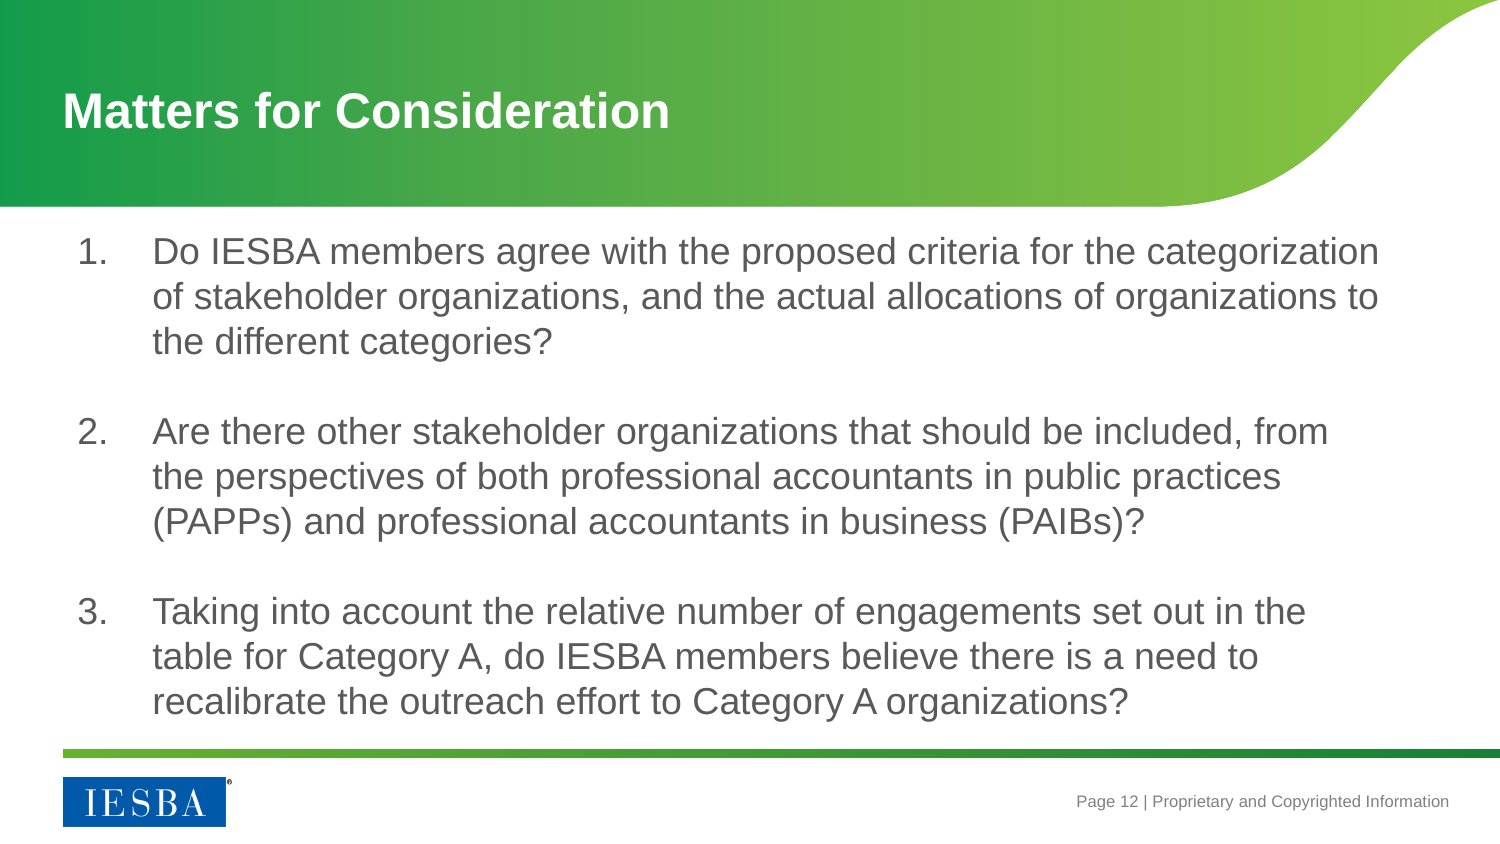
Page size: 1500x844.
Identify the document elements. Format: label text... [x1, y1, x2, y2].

picture [63, 777, 232, 827]
title Matters for Consideration [62, 75, 1300, 142]
picture [0, 0, 1500, 207]
text_box Do IESBA members agree with the proposed criteria for the categorization of stakeholder organizations, and the actual allocations of organizations to the different categories? Are there other stakeholder organizations that should be included, from the perspectives of both professional accountants in public practices (PAPPs) and professional accountants in business (PAIBs)? Taking into account the relative number of engagements set out in the table for Category A, do IESBA members believe there is a need to recalibrate the outreach effort to Category A organizations? [62, 219, 1401, 775]
